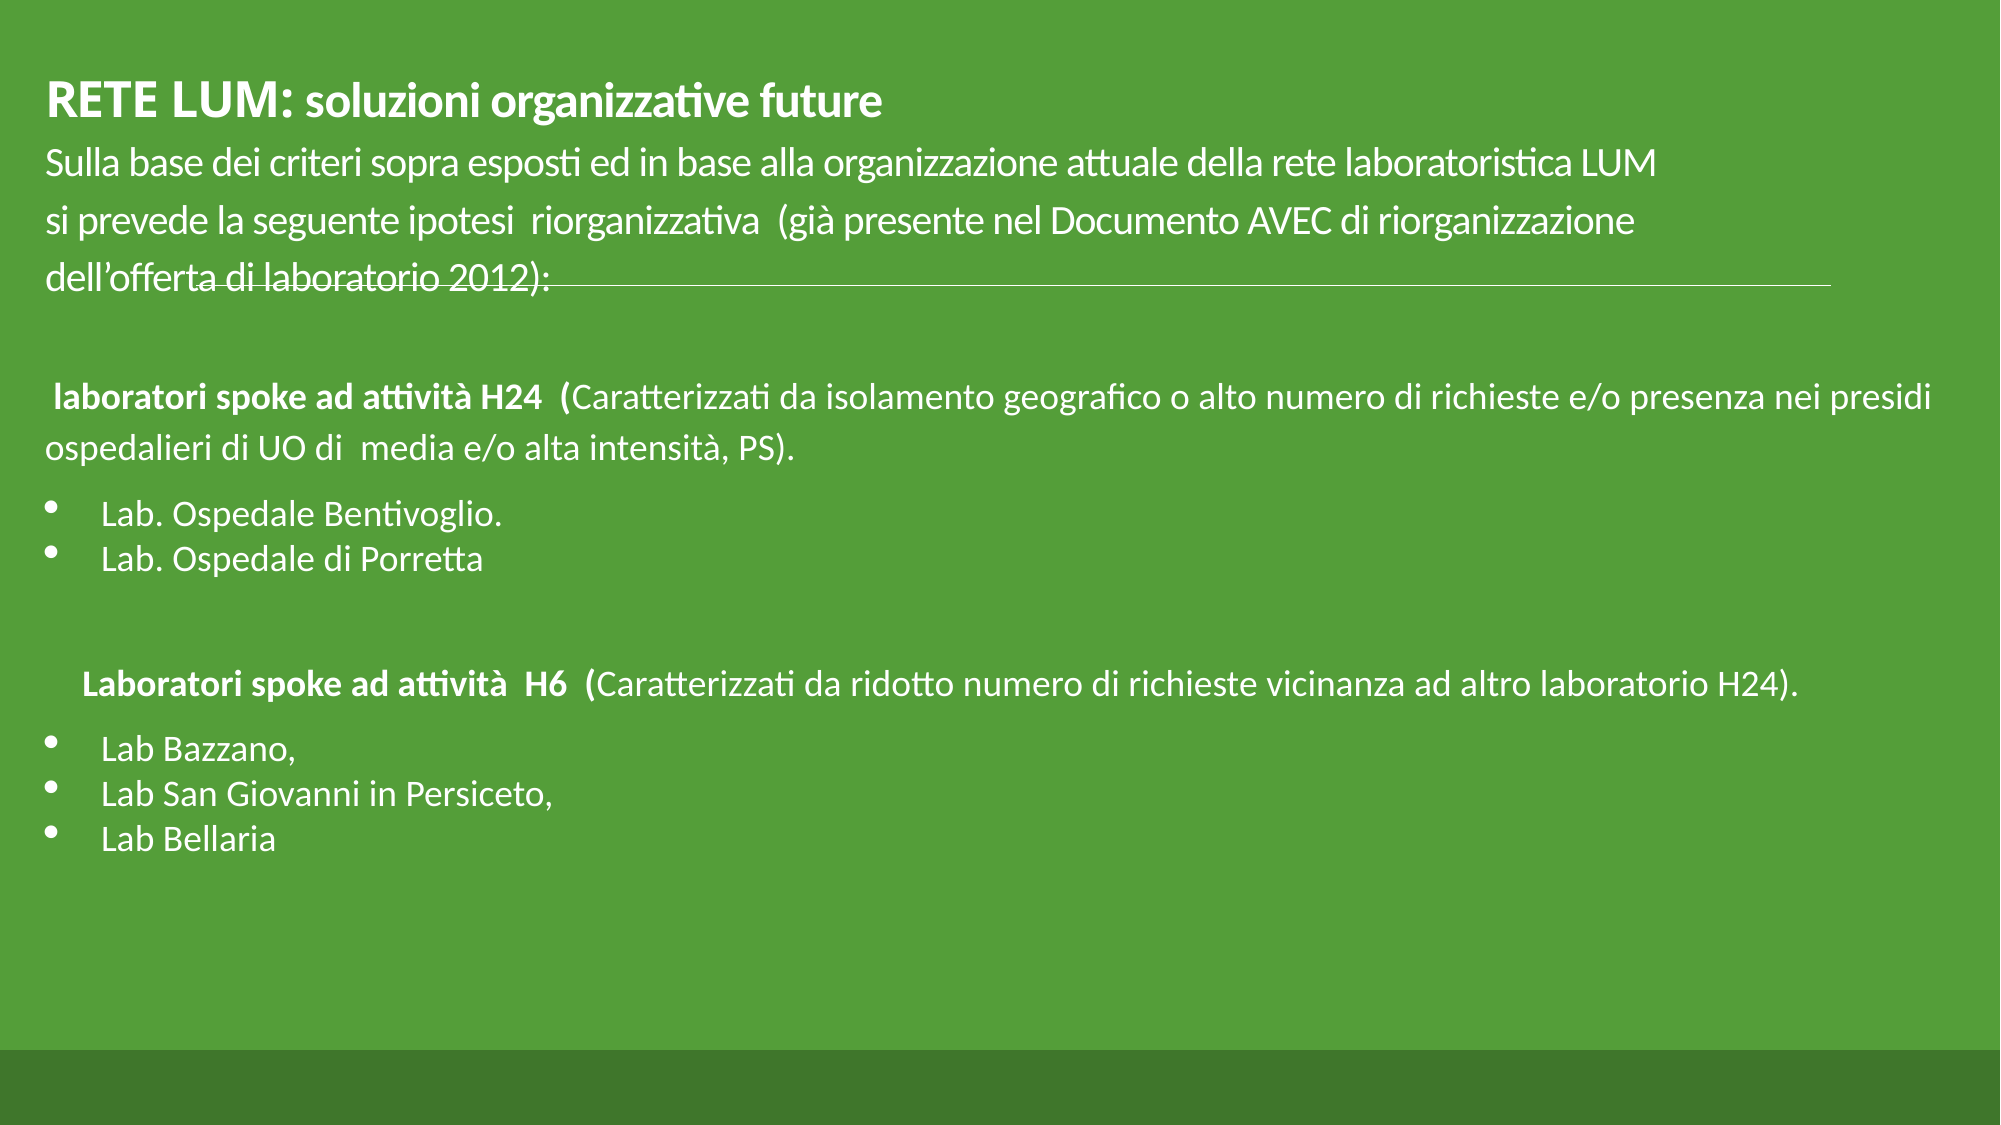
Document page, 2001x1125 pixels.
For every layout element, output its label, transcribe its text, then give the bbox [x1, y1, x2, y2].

title RETE LUM: soluzioni organizzative future Sulla base dei criteri sopra esposti ed in base alla organizzazione attuale della rete laboratoristica LUM si prevede la seguente ipotesi riorganizzativa (già presente nel Documento AVEC di riorganizzazione dell’offerta di laboratorio 2012): [30, 58, 1680, 284]
text_box laboratori spoke ad attività H24 (Caratterizzati da isolamento geografico o alto numero di richieste e/o presenza nei presidi ospedalieri di UO di media e/o alta intensità, PS). Lab. Ospedale Bentivoglio. Lab. Ospedale di Porretta Laboratori spoke ad attività H6 (Caratterizzati da ridotto numero di richieste vicinanza ad altro laboratorio H24). Lab Bazzano, Lab San Giovanni in Persiceto, Lab Bellaria [30, 284, 2000, 867]
